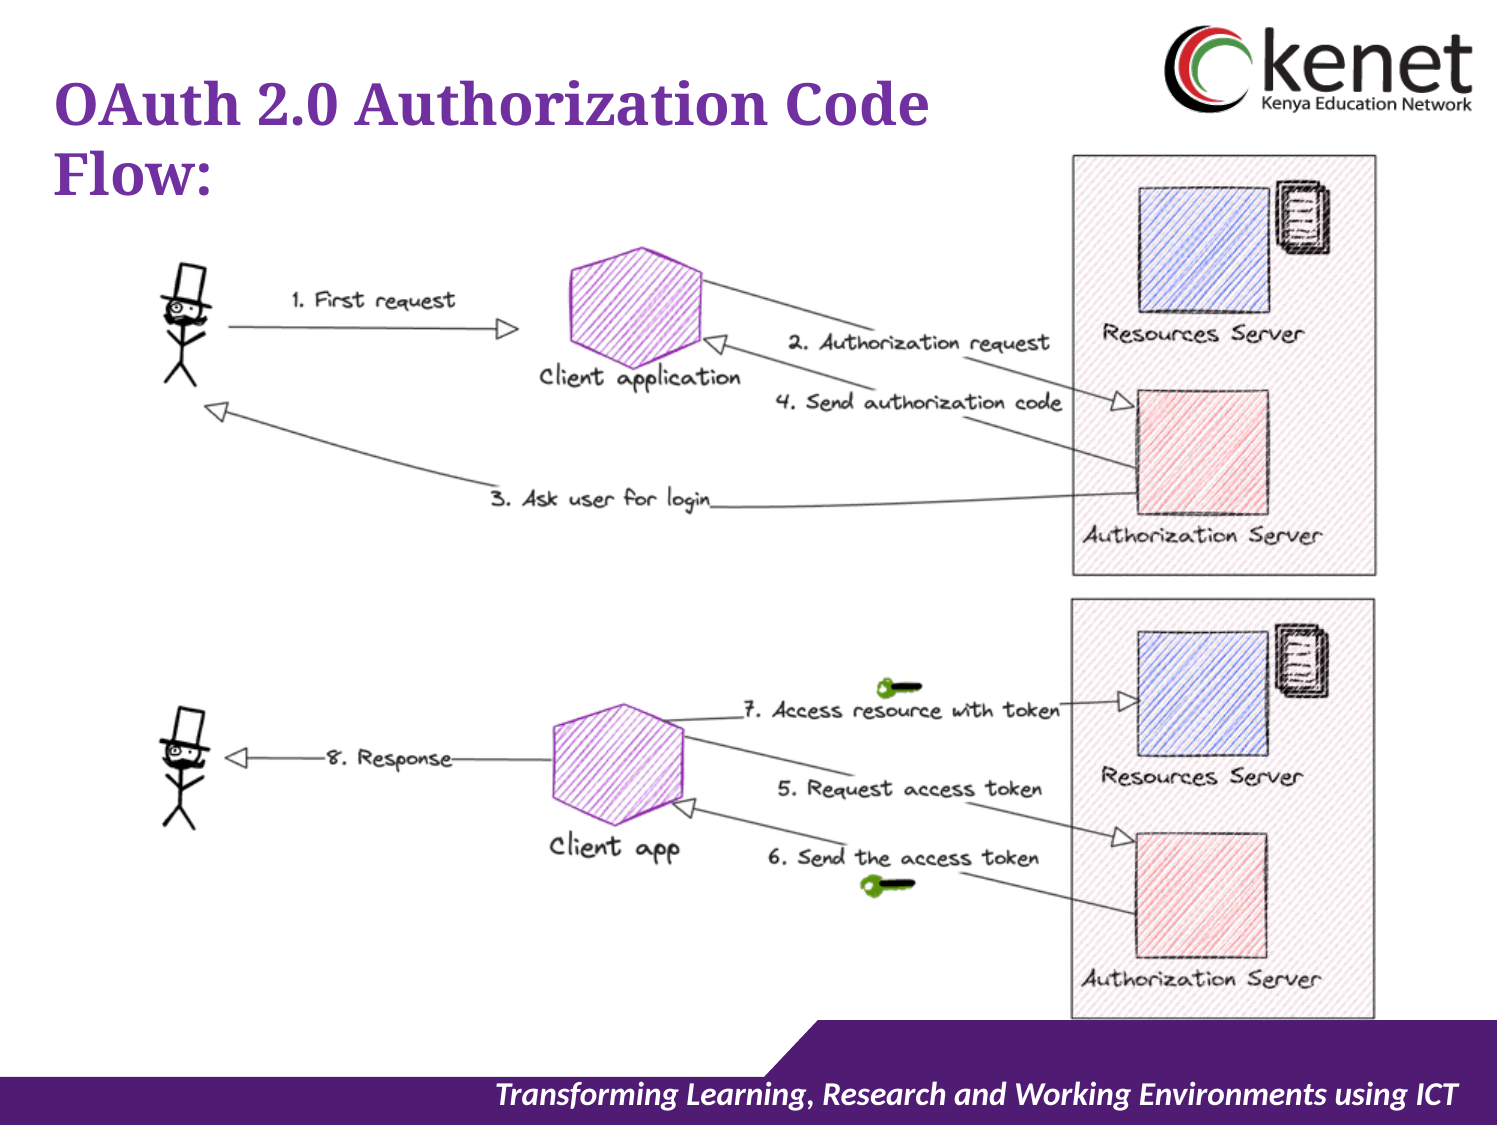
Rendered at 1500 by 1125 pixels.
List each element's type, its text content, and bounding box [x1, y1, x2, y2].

picture [144, 139, 1391, 1034]
text_box [775, 1020, 1497, 1125]
picture [1163, 11, 1477, 117]
text_box [0, 1076, 479, 1125]
text_box OAuth 2.0 Authorization Code Flow: [38, 59, 1011, 141]
text_box Transforming Learning, Research and Working Environments using ICT [479, 1065, 1485, 1125]
